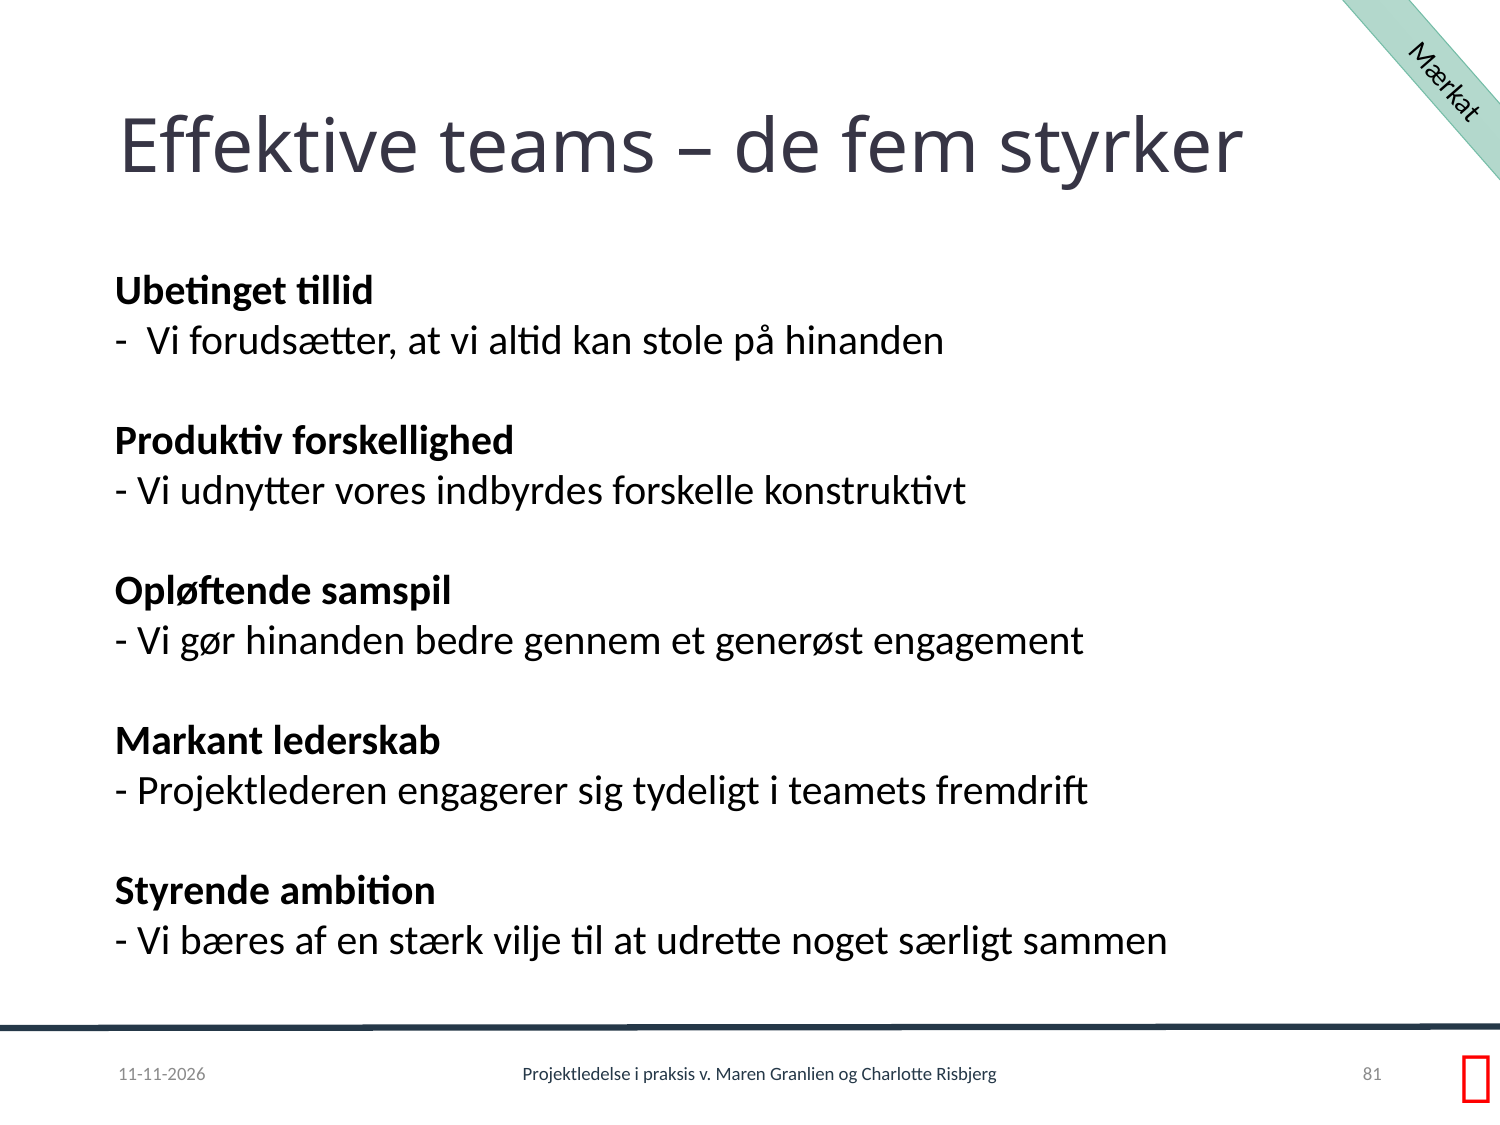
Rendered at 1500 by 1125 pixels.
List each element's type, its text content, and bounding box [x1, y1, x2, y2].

footer Projektledelse i praksis v. Maren Granlien og Charlotte Risbjerg [265, 1042, 1254, 1103]
text_box Ubetinget tillid - Vi forudsætter, at vi altid kan stole på hinanden Produktiv forskellighed - Vi udnytter vores indbyrdes forskelle konstruktivt Opløftende samspil - Vi gør hinanden bedre gennem et generøst engagement Markant lederskab - Projektlederen engagerer sig tydeligt i teamets fremdrift Styrende ambition - Vi bæres af en stærk vilje til at udrette noget særligt sammen [100, 255, 1329, 971]
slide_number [103, 1042, 252, 1103]
slide_number 81 [1281, 1042, 1397, 1103]
title Effektive teams – de fem styrker [103, 39, 1397, 257]
text_box Mærkat [1342, 0, 1500, 181]
text_box  [1441, 1029, 1500, 1124]
